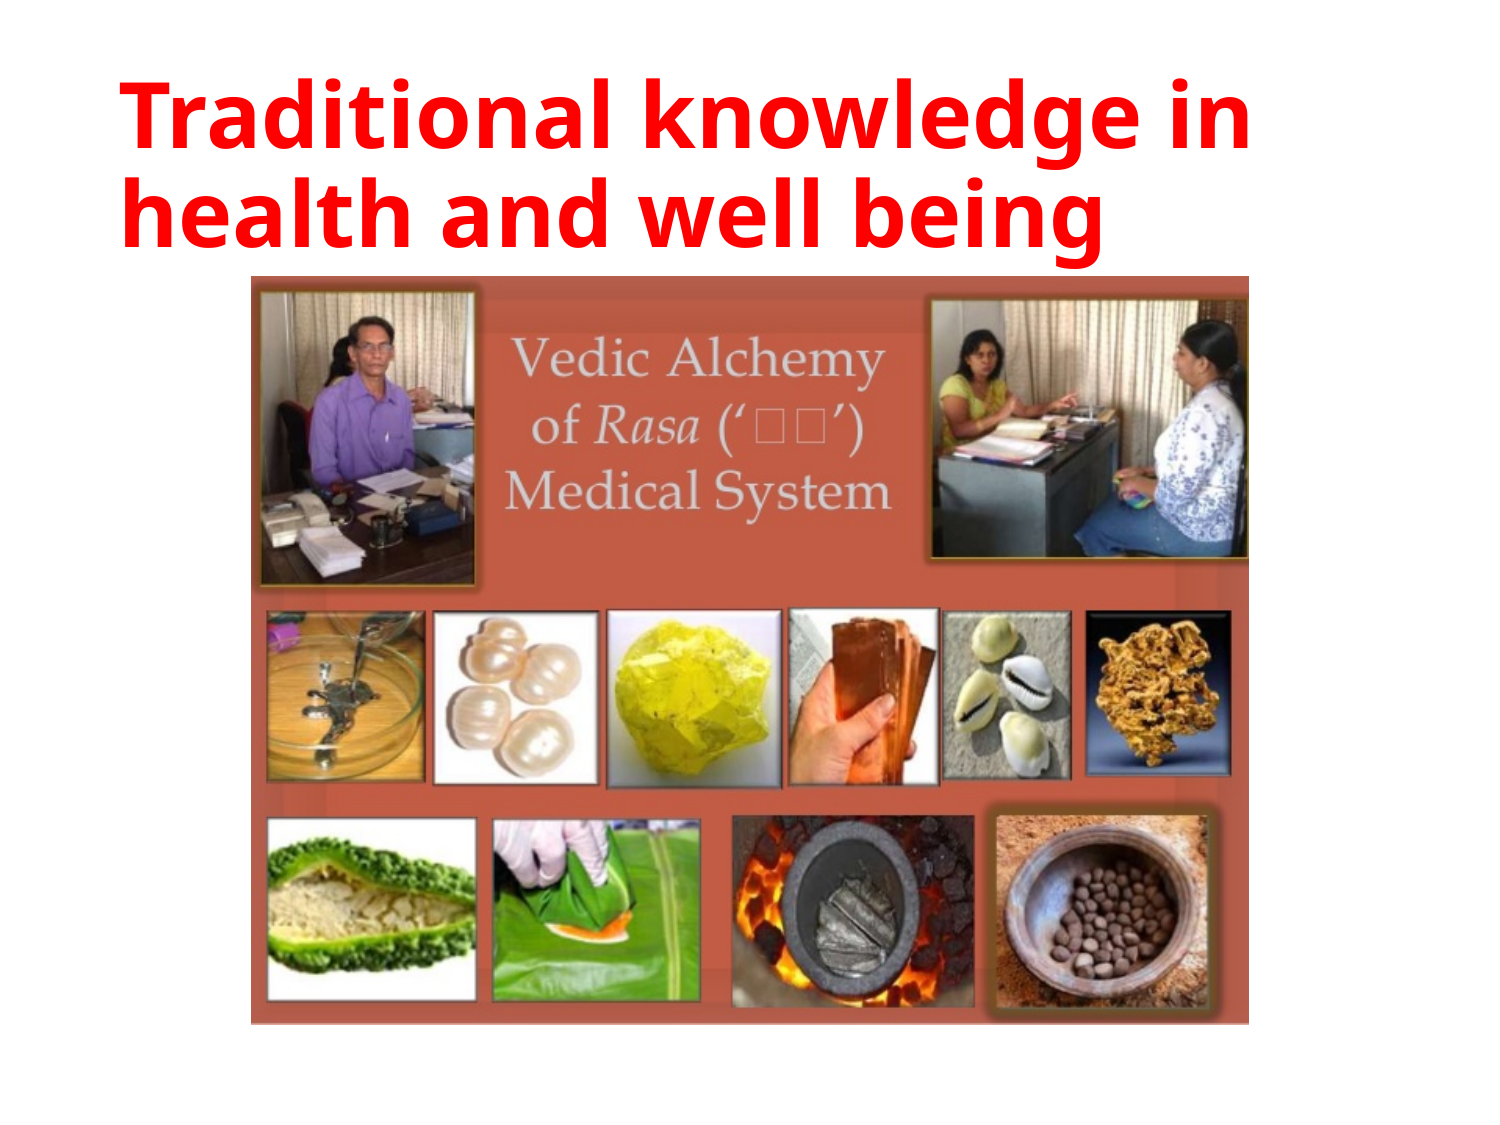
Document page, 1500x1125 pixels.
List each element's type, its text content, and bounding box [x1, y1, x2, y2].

title Traditional knowledge in health and well being [103, 59, 1397, 278]
picture [250, 275, 1249, 1026]
